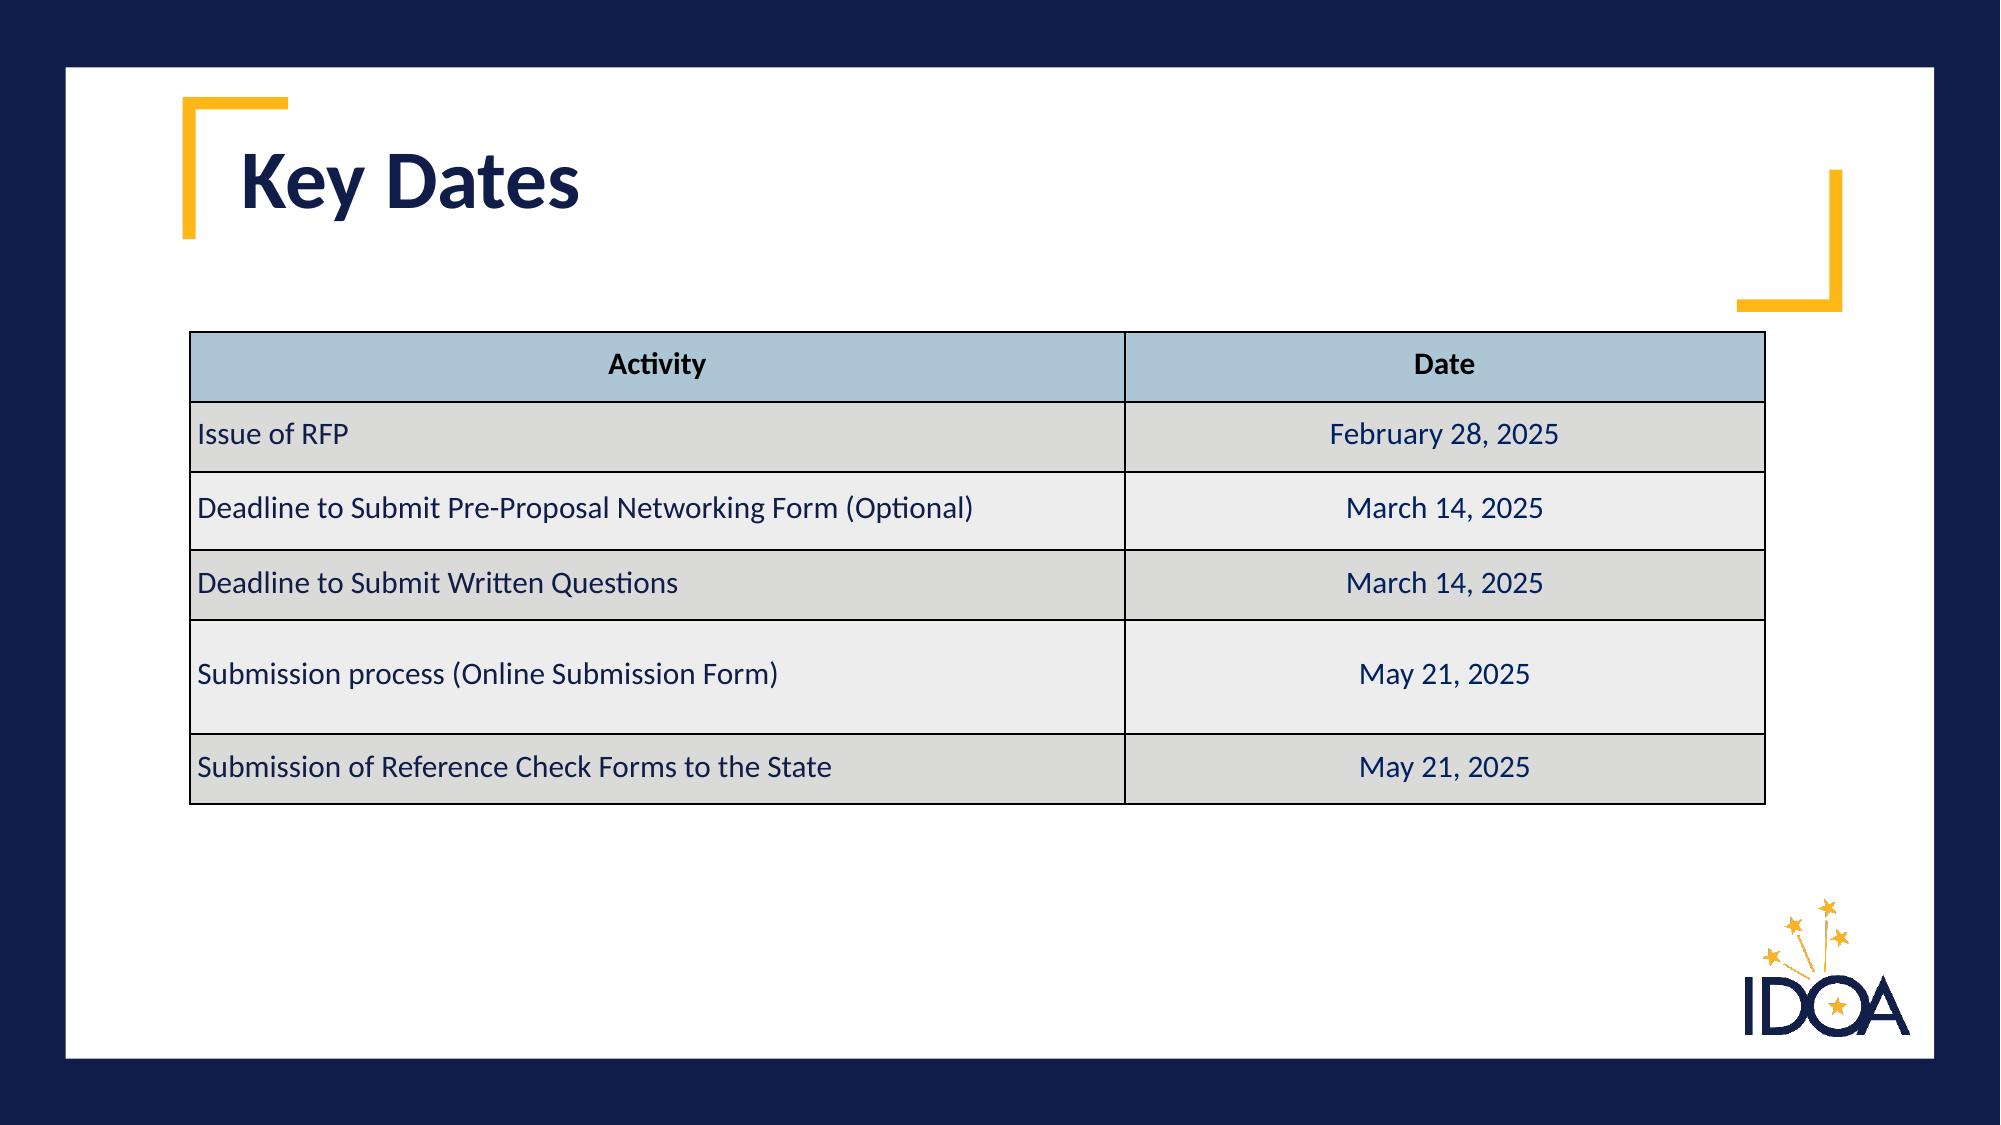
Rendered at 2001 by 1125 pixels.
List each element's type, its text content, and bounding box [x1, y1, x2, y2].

table_header Date [1126, 333, 1764, 401]
table_cell Submission process (Online Submission Form) [191, 621, 1124, 733]
title Key Dates [226, 129, 1802, 266]
table_header Activity [191, 333, 1124, 401]
table_cell Submission of Reference Check Forms to the State [191, 735, 1124, 803]
table_cell March 14, 2025 [1126, 473, 1764, 549]
table_cell Deadline to Submit Written Questions [191, 551, 1124, 619]
table_cell Deadline to Submit Pre-Proposal Networking Form (Optional) [191, 473, 1124, 549]
table_cell March 14, 2025 [1126, 551, 1764, 619]
table_cell February 28, 2025 [1126, 403, 1764, 471]
table_cell May 21, 2025 [1126, 735, 1764, 803]
table_cell May 21, 2025 [1126, 621, 1764, 733]
picture [1702, 857, 1959, 1114]
table_cell Issue of RFP [191, 403, 1124, 471]
